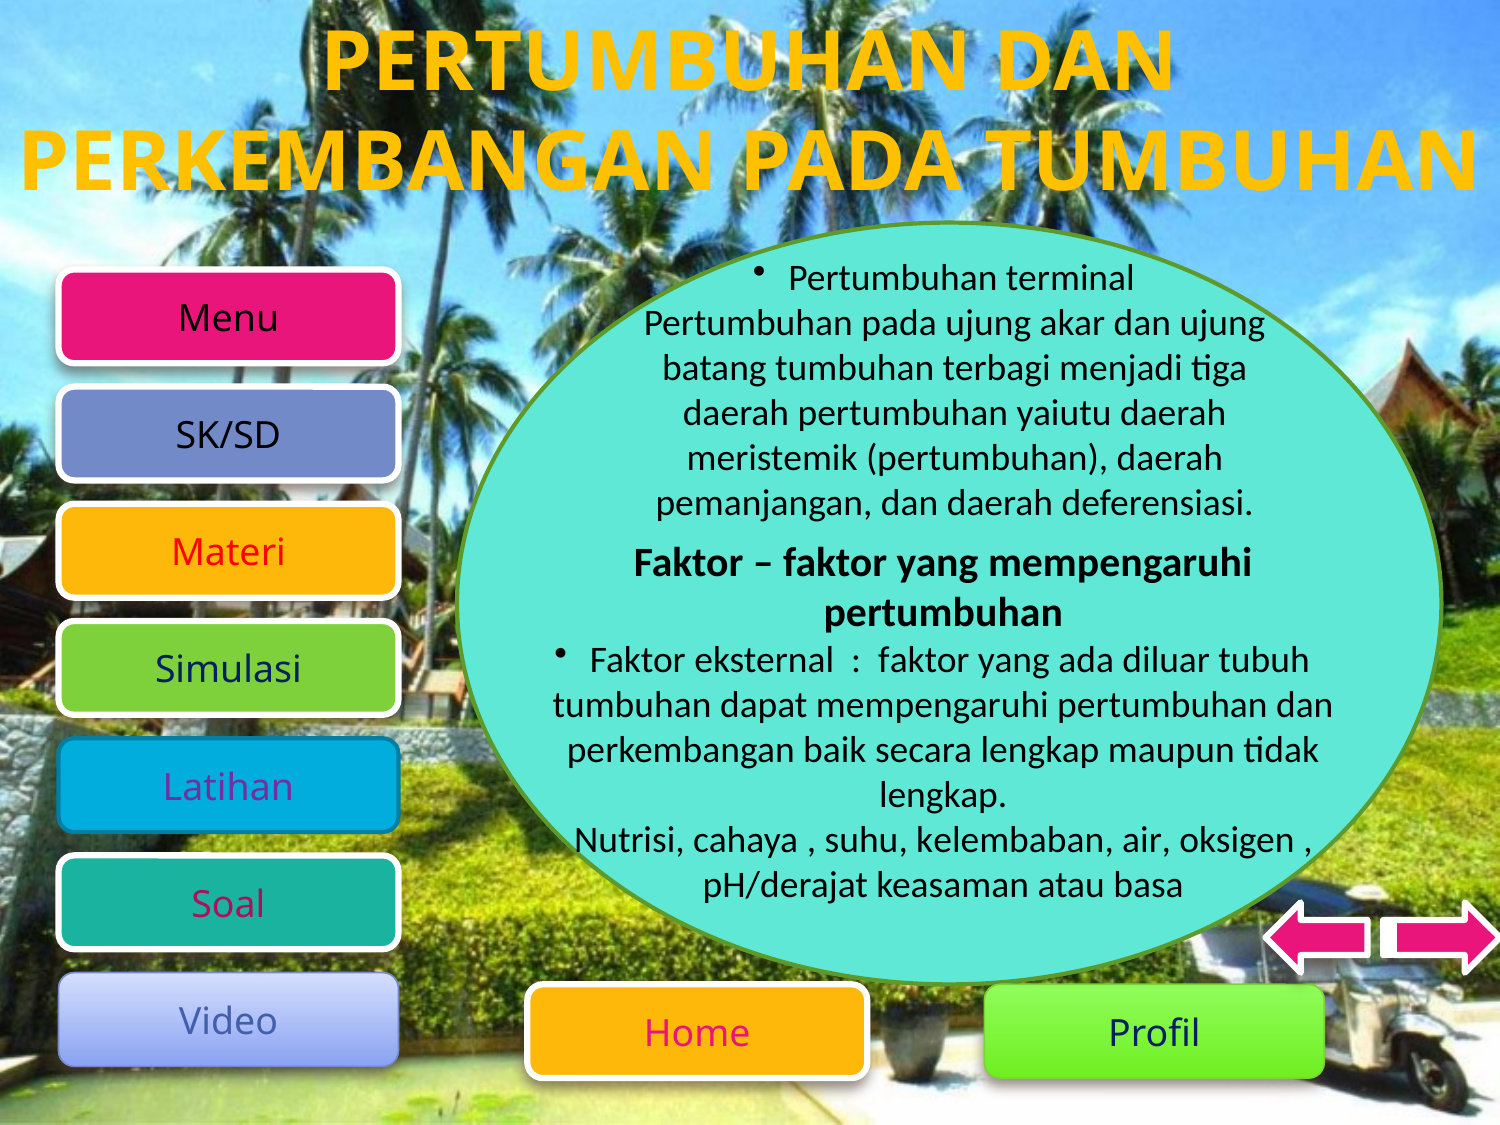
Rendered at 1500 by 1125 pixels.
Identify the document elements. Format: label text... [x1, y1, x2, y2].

text_box Faktor – faktor yang mempengaruhi pertumbuhan Faktor eksternal : faktor yang ada diluar tubuh tumbuhan dapat mempengaruhi pertumbuhan dan perkembangan baik secara lengkap maupun tidak lengkap. Nutrisi, cahaya , suhu, kelembaban, air, oksigen , pH/derajat keasaman atau basa [527, 527, 1360, 913]
text_box Pertumbuhan terminal Pertumbuhan pada ujung akar dan ujung batang tumbuhan terbagi menjadi tiga daerah pertumbuhan yaiutu daerah meristemik (pertumbuhan), daerah pemanjangan, dan daerah deferensiasi. [621, 246, 1289, 527]
text_box [1380, 899, 1500, 976]
text_box [1262, 899, 1371, 976]
picture [0, 0, 1500, 1125]
